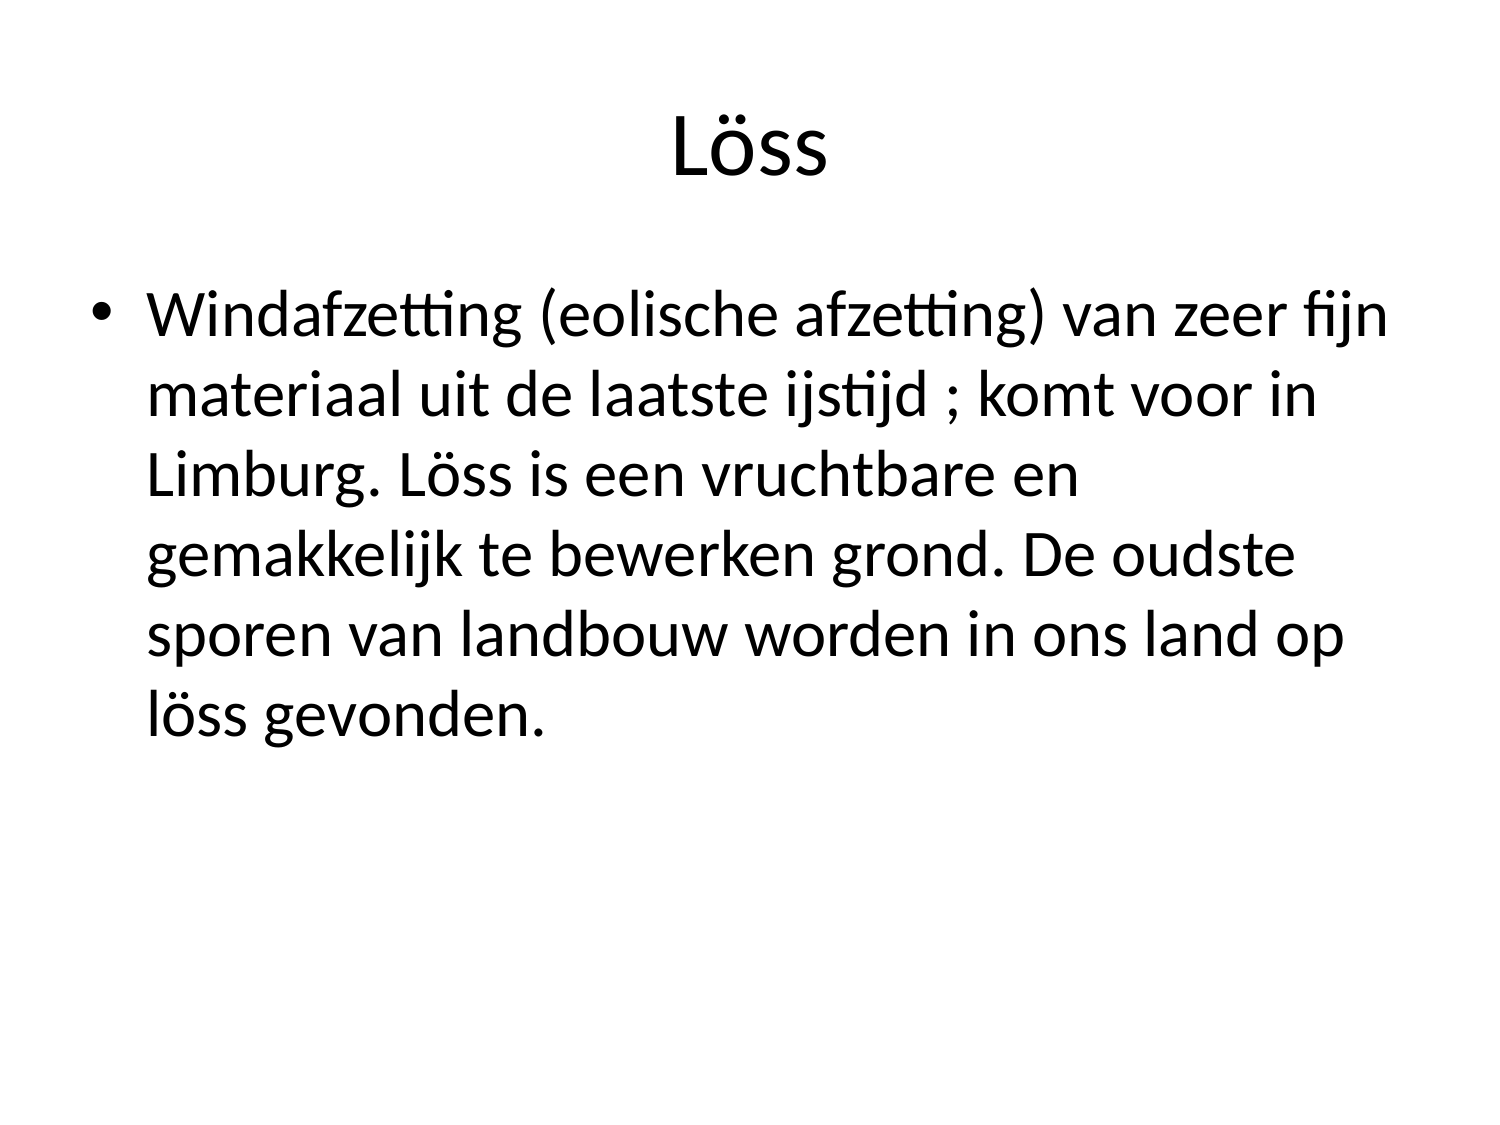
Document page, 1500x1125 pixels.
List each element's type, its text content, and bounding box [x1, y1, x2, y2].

list Windafzetting (eolische afzetting) van zeer fijn materiaal uit de laatste ijstijd ; komt voor in Limburg. Löss is een vruchtbare en gemakkelijk te bewerken grond. De oudste sporen van landbouw worden in ons land op löss gevonden. [75, 262, 1425, 1005]
title Löss [75, 45, 1425, 233]
